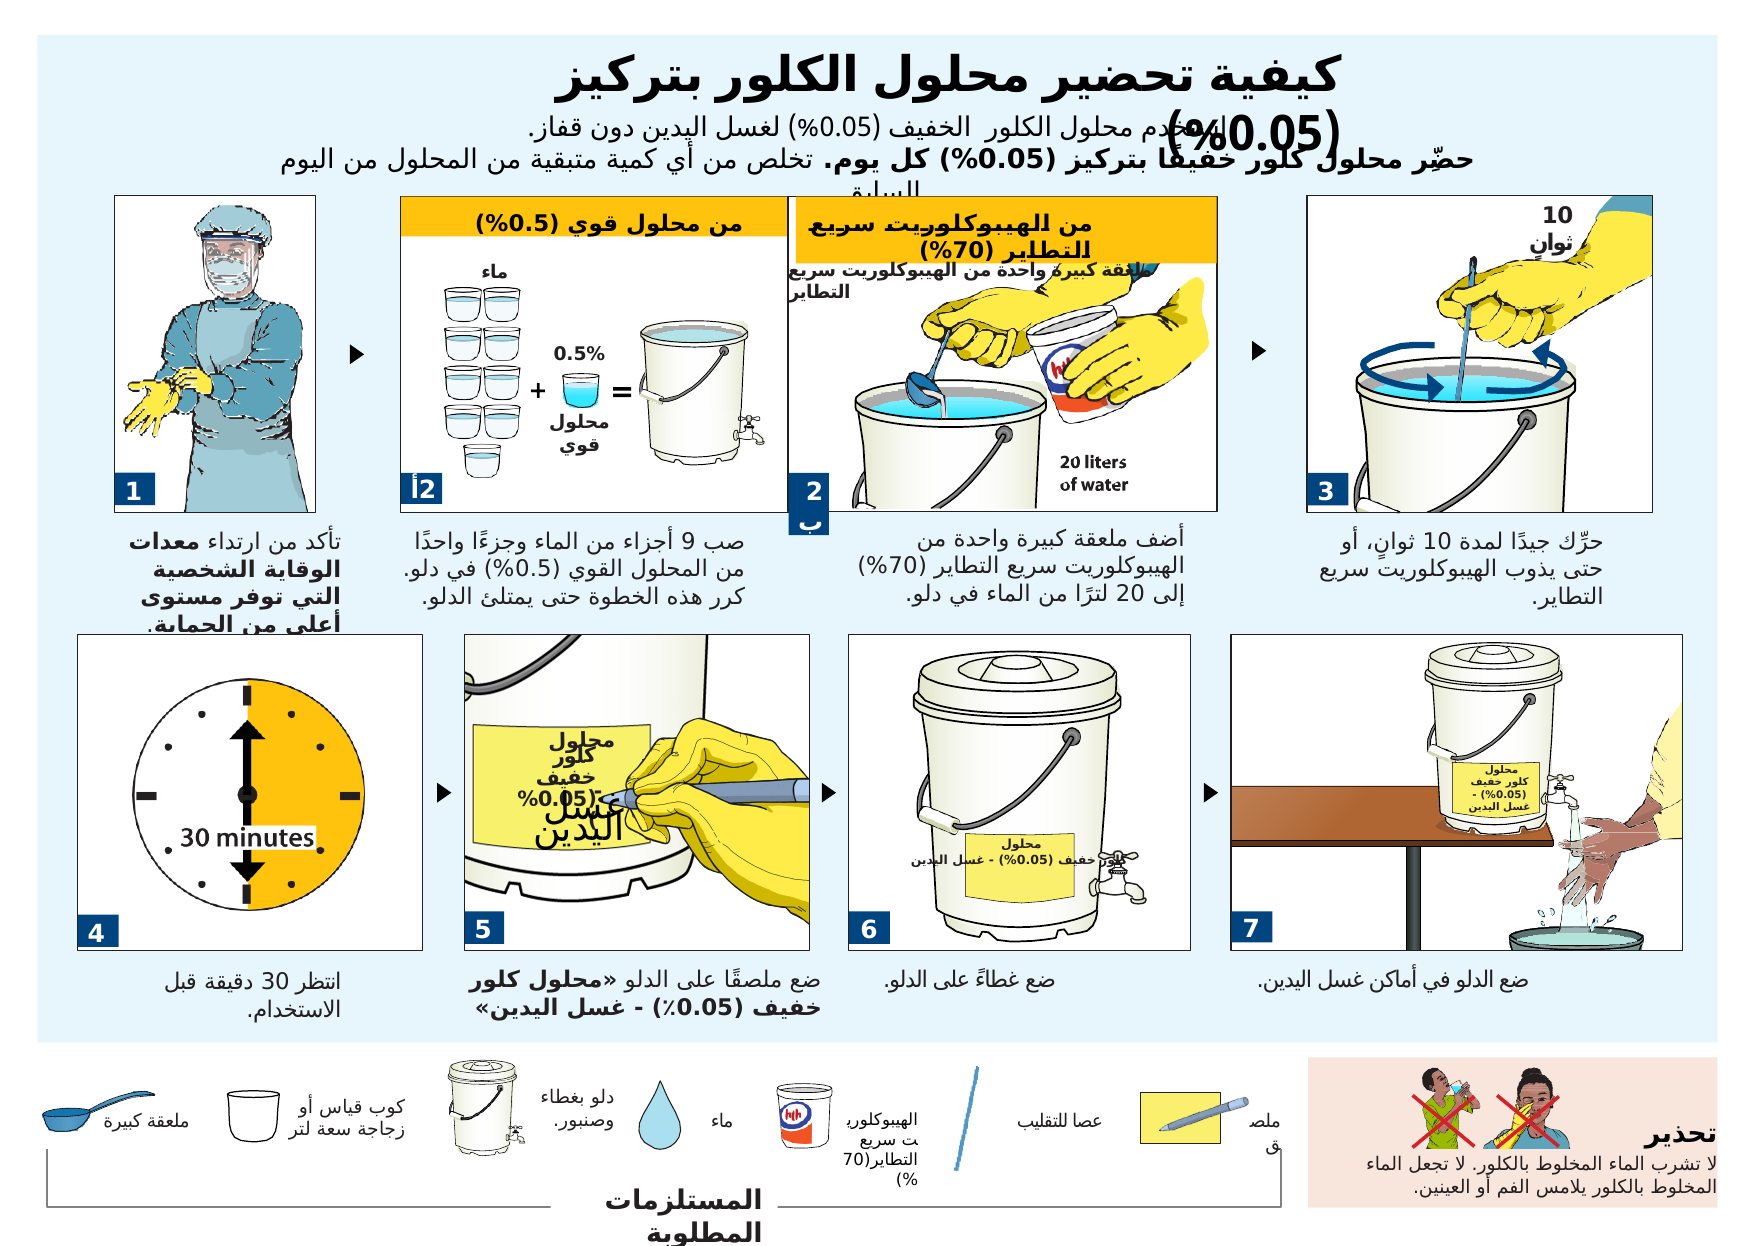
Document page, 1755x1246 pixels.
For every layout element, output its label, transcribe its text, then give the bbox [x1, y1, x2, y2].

text_box انتظر 30 دقيقة قبل الاستخدام. [76, 964, 344, 1022]
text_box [42, 1061, 1253, 1179]
text_box استخدم محلول الكلور الخفيف (0.05%) لغسل اليدين دون قفاز. حضِّر محلول كلور خفيفًا بتركيز (0.05%) كل يوم. تخلص من أي كمية متبقية من المحلول من اليوم السابق. [258, 107, 1497, 192]
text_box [1359, 338, 1569, 404]
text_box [444, 287, 1540, 904]
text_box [1307, 1056, 1718, 1209]
text_box المستلزمات المطلوبة [562, 1225, 765, 1246]
title كيفية تحضير محلول الكلور بتركيز (0.05%) [410, 40, 1345, 104]
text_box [76, 633, 424, 952]
text_box ملصق [1256, 1107, 1283, 1147]
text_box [428, 194, 1684, 952]
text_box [349, 195, 1219, 803]
picture [132, 678, 365, 911]
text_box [113, 194, 348, 632]
text_box ضع غطاءً على الدلو. [847, 963, 1059, 993]
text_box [45, 1147, 1283, 1216]
text_box ضع ملصقًا على الدلو «محلول كلور خفيف (0.05٪) - غسل اليدين» [461, 963, 824, 1020]
text_box ضع الدلو في أماكن غسل اليدين. [1229, 963, 1532, 993]
